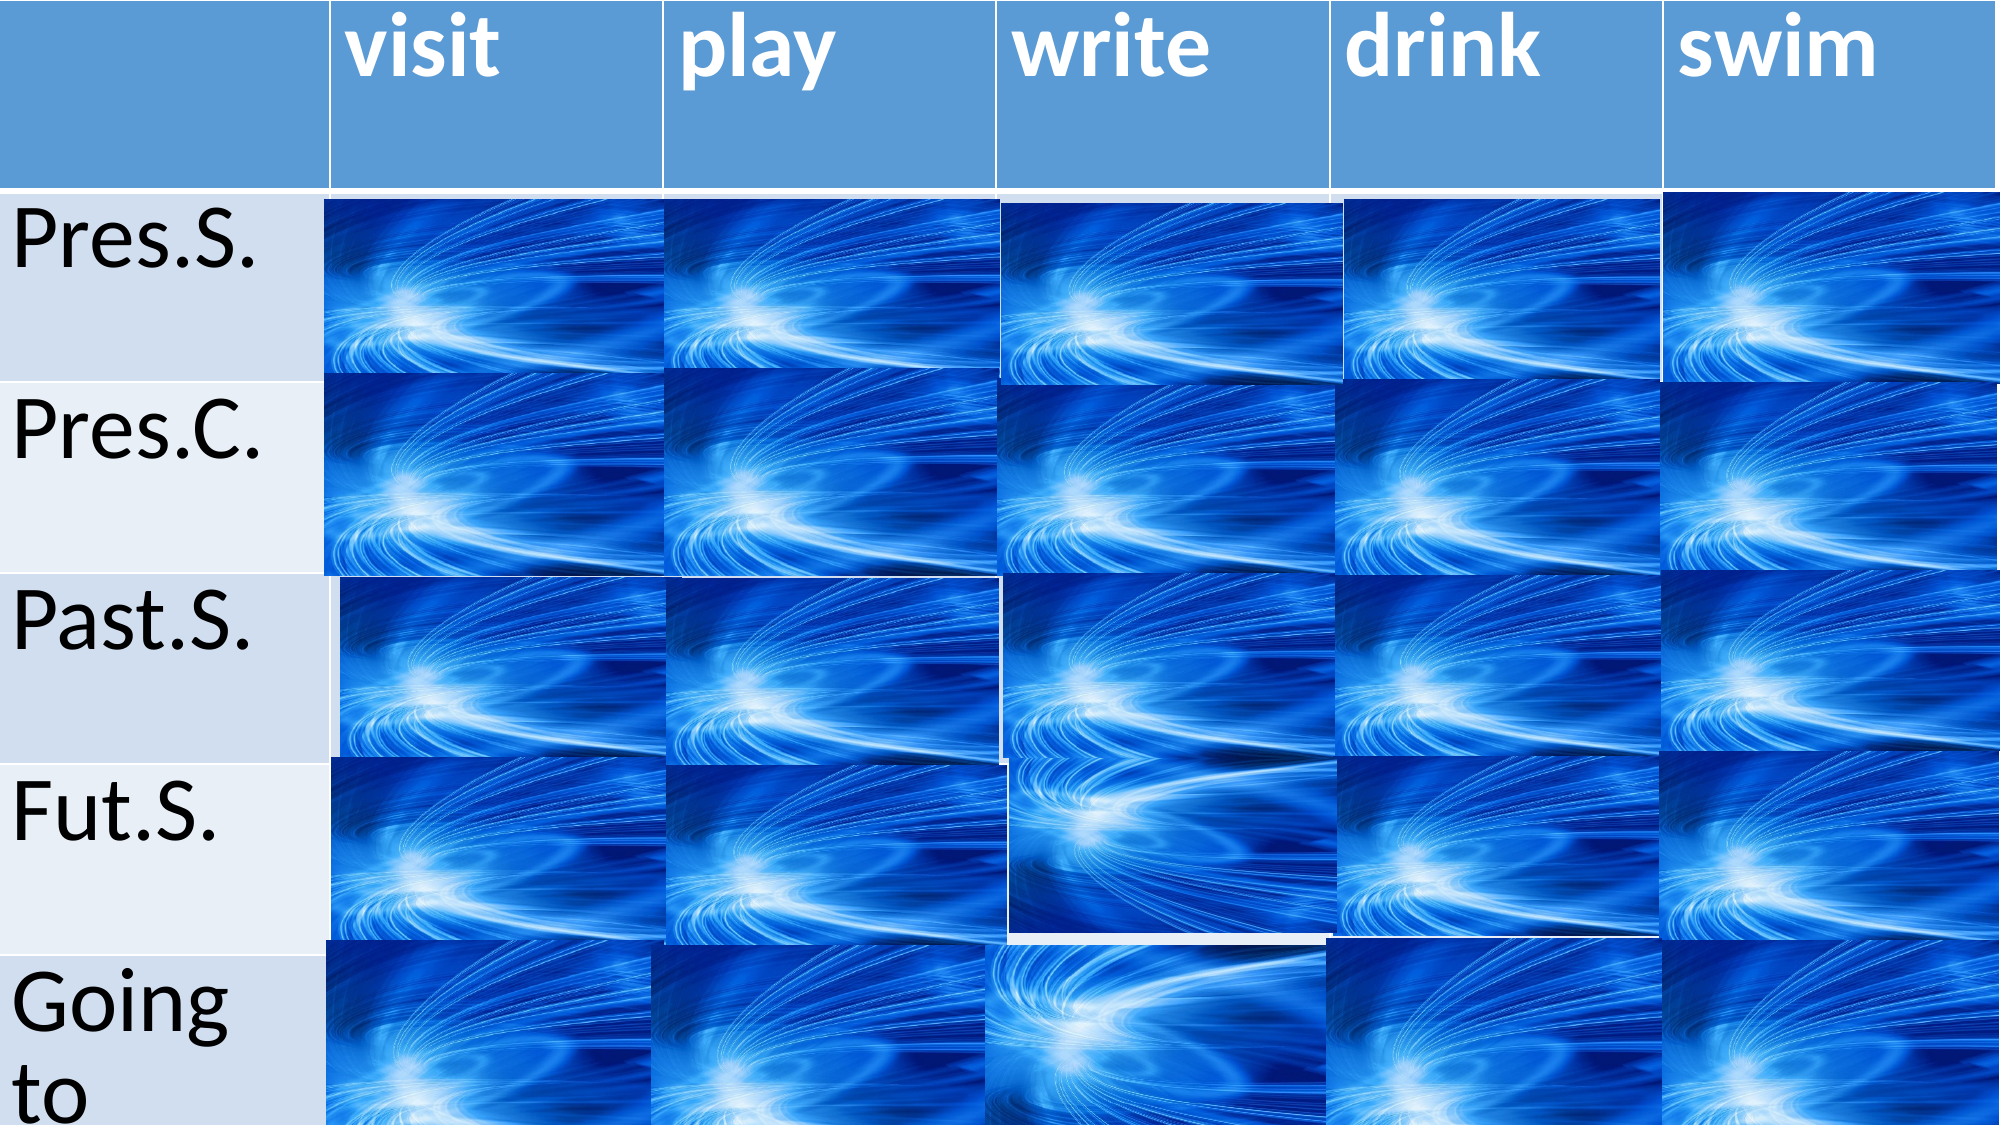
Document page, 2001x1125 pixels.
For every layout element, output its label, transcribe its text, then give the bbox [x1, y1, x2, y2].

table_cell Pres.S. [0, 194, 329, 381]
table_cell [1007, 765, 1329, 945]
table_cell [1331, 194, 1662, 381]
table_header visit [331, 1, 662, 188]
table_header play [664, 1, 995, 188]
table_header write [997, 1, 1329, 188]
table_cell [331, 576, 662, 757]
table_header swim [1664, 1, 1995, 188]
table_cell [997, 194, 1329, 377]
table_cell Past.S. [0, 574, 329, 763]
table_cell [664, 194, 995, 199]
table_header drink [1331, 1, 1662, 188]
picture [323, 192, 2000, 1125]
table_cell Pres.C. [0, 383, 324, 572]
table_cell [997, 576, 1008, 763]
table_cell Fut.S. [0, 765, 329, 954]
table_cell [331, 194, 662, 199]
table_cell Going to [0, 956, 326, 1125]
table_header [0, 1, 329, 188]
